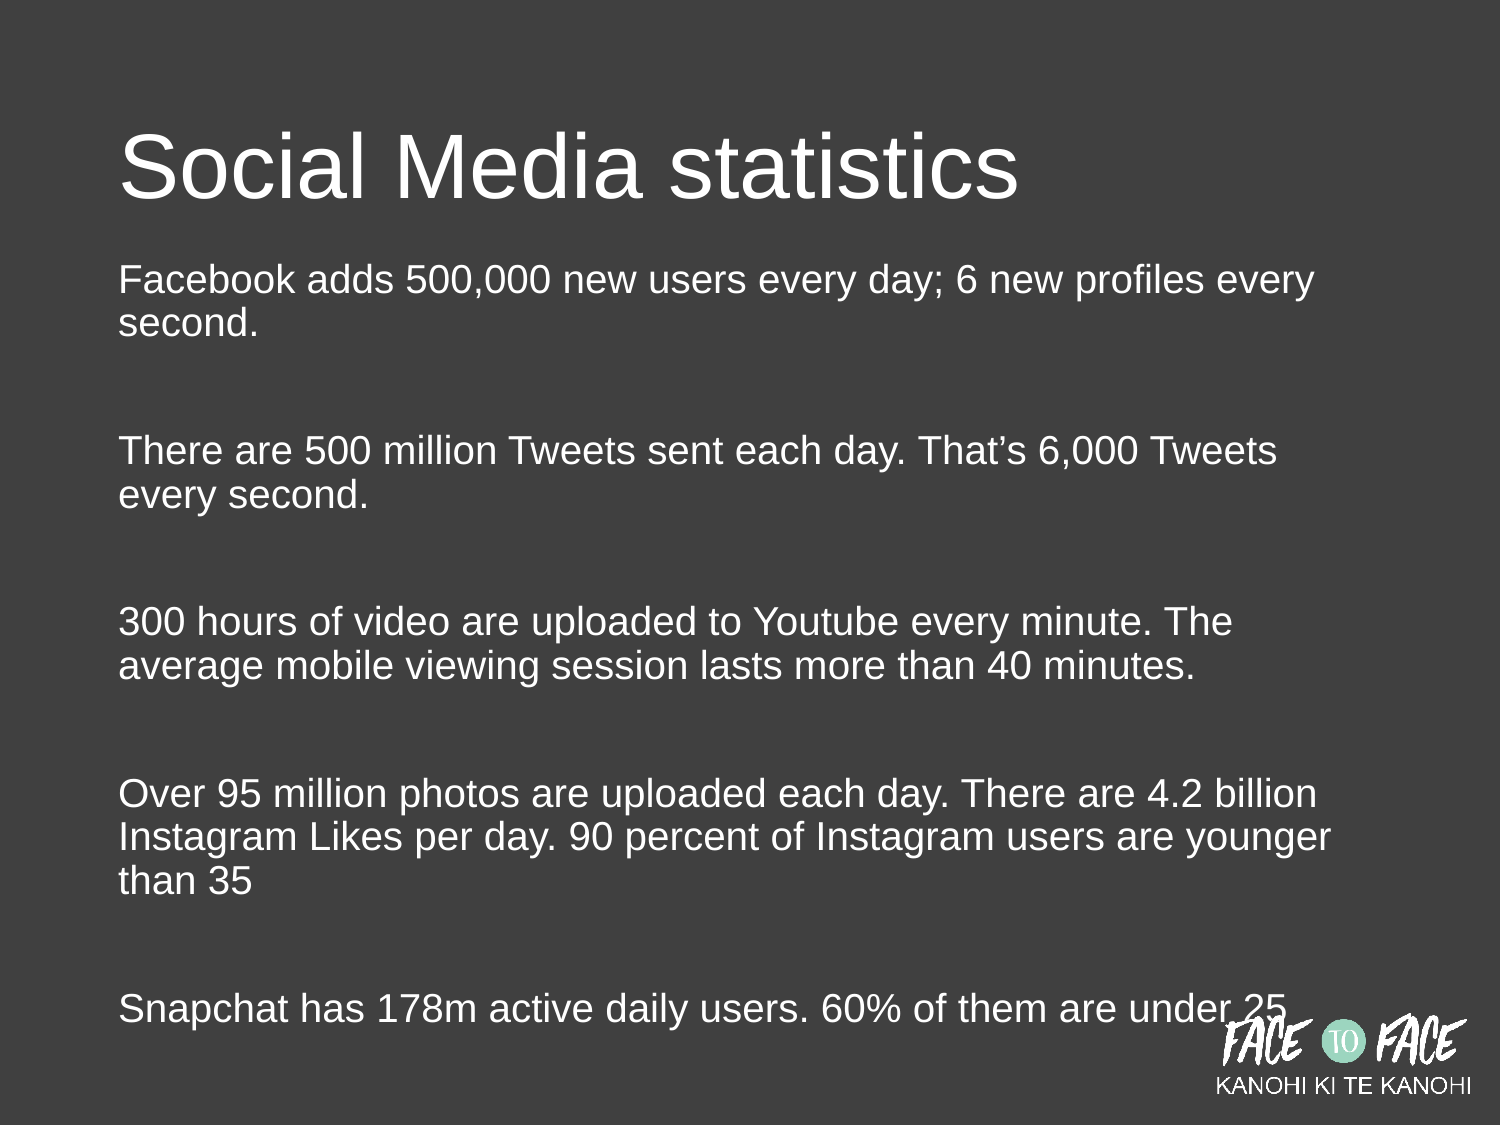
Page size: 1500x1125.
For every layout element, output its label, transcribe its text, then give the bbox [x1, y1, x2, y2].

picture [1215, 1013, 1472, 1101]
title Social Media statistics [103, 59, 1397, 250]
list Facebook adds 500,000 new users every day; 6 new profiles every second. There are 500 million Tweets sent each day. That’s 6,000 Tweets every second. 300 hours of video are uploaded to Youtube every minute. The average mobile viewing session lasts more than 40 minutes. Over 95 million photos are uploaded each day. There are 4.2 billion Instagram Likes per day. 90 percent of Instagram users are younger than 35 Snapchat has 178m active daily users. 60% of them are under 25 [103, 250, 1397, 1046]
